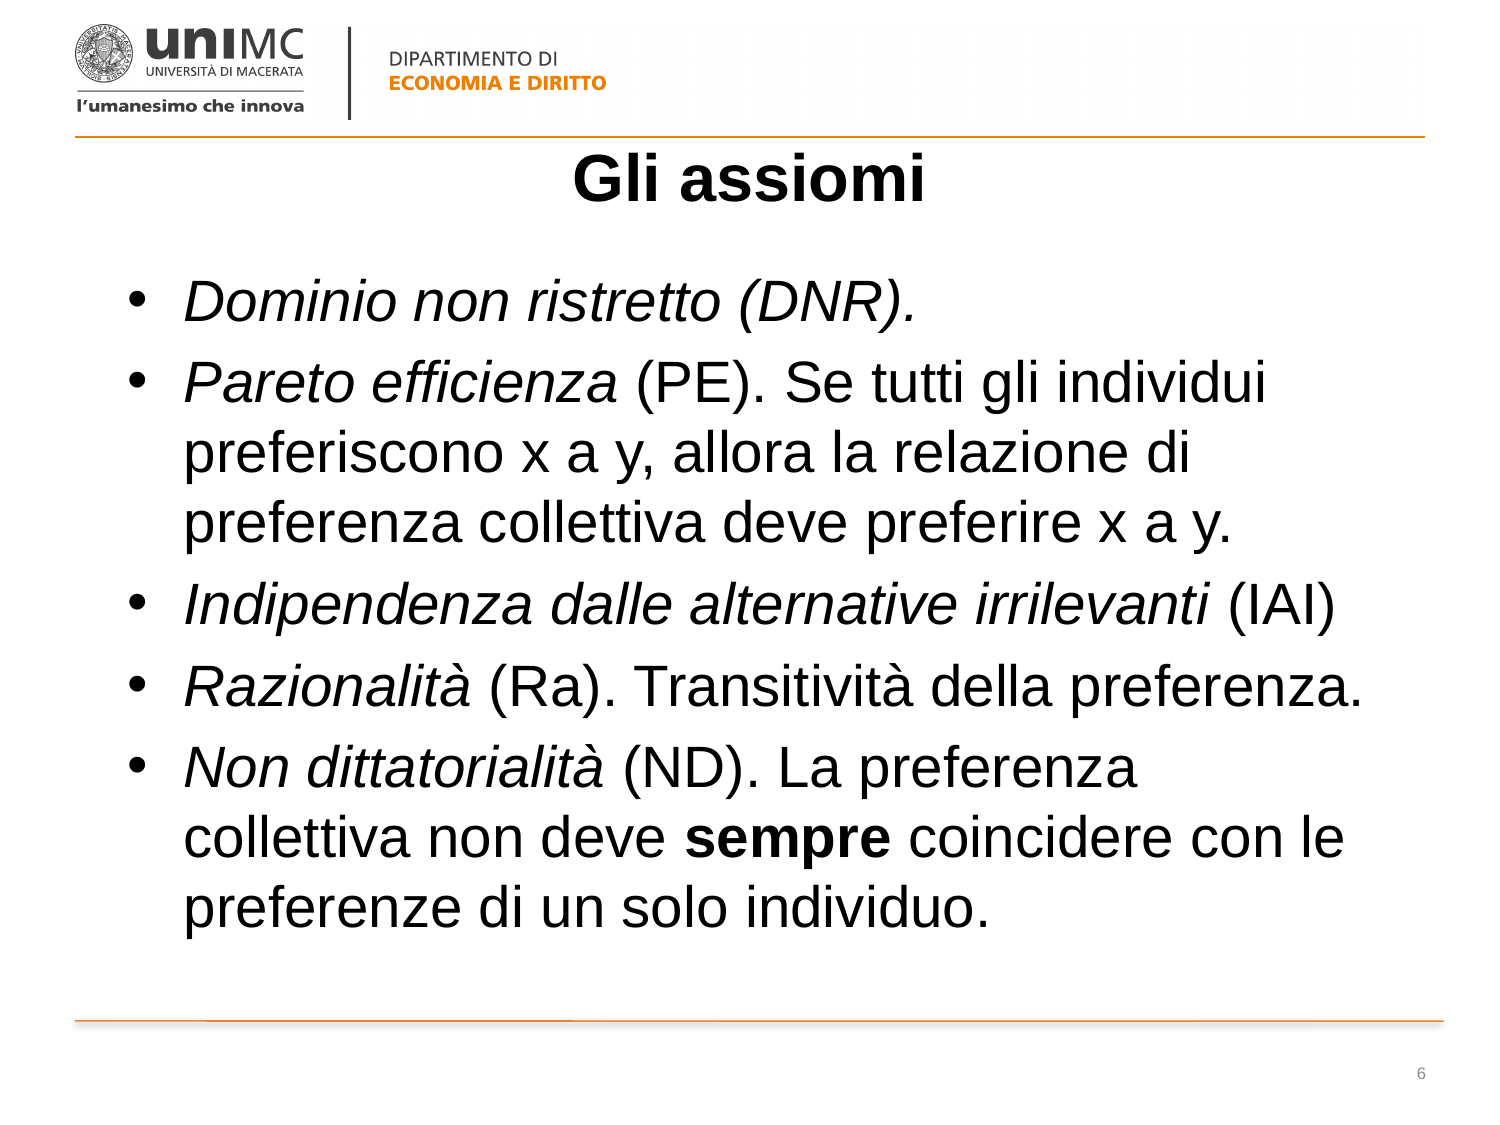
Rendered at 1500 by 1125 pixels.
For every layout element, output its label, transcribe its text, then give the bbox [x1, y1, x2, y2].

list Dominio non ristretto (DNR). Pareto efficienza (PE). Se tutti gli individui preferiscono x a y, allora la relazione di preferenza collettiva deve preferire x a y. Indipendenza dalle alternative irrilevanti (IAI) Razionalità (Ra). Transitività della preferenza. Non dittatorialità (ND). La preferenza collettiva non deve sempre coincidere con le preferenze di un solo individuo. [112, 255, 1388, 1000]
slide_number 6 [1091, 1042, 1442, 1103]
title Gli assiomi [112, 109, 1388, 240]
picture [75, 24, 1425, 138]
